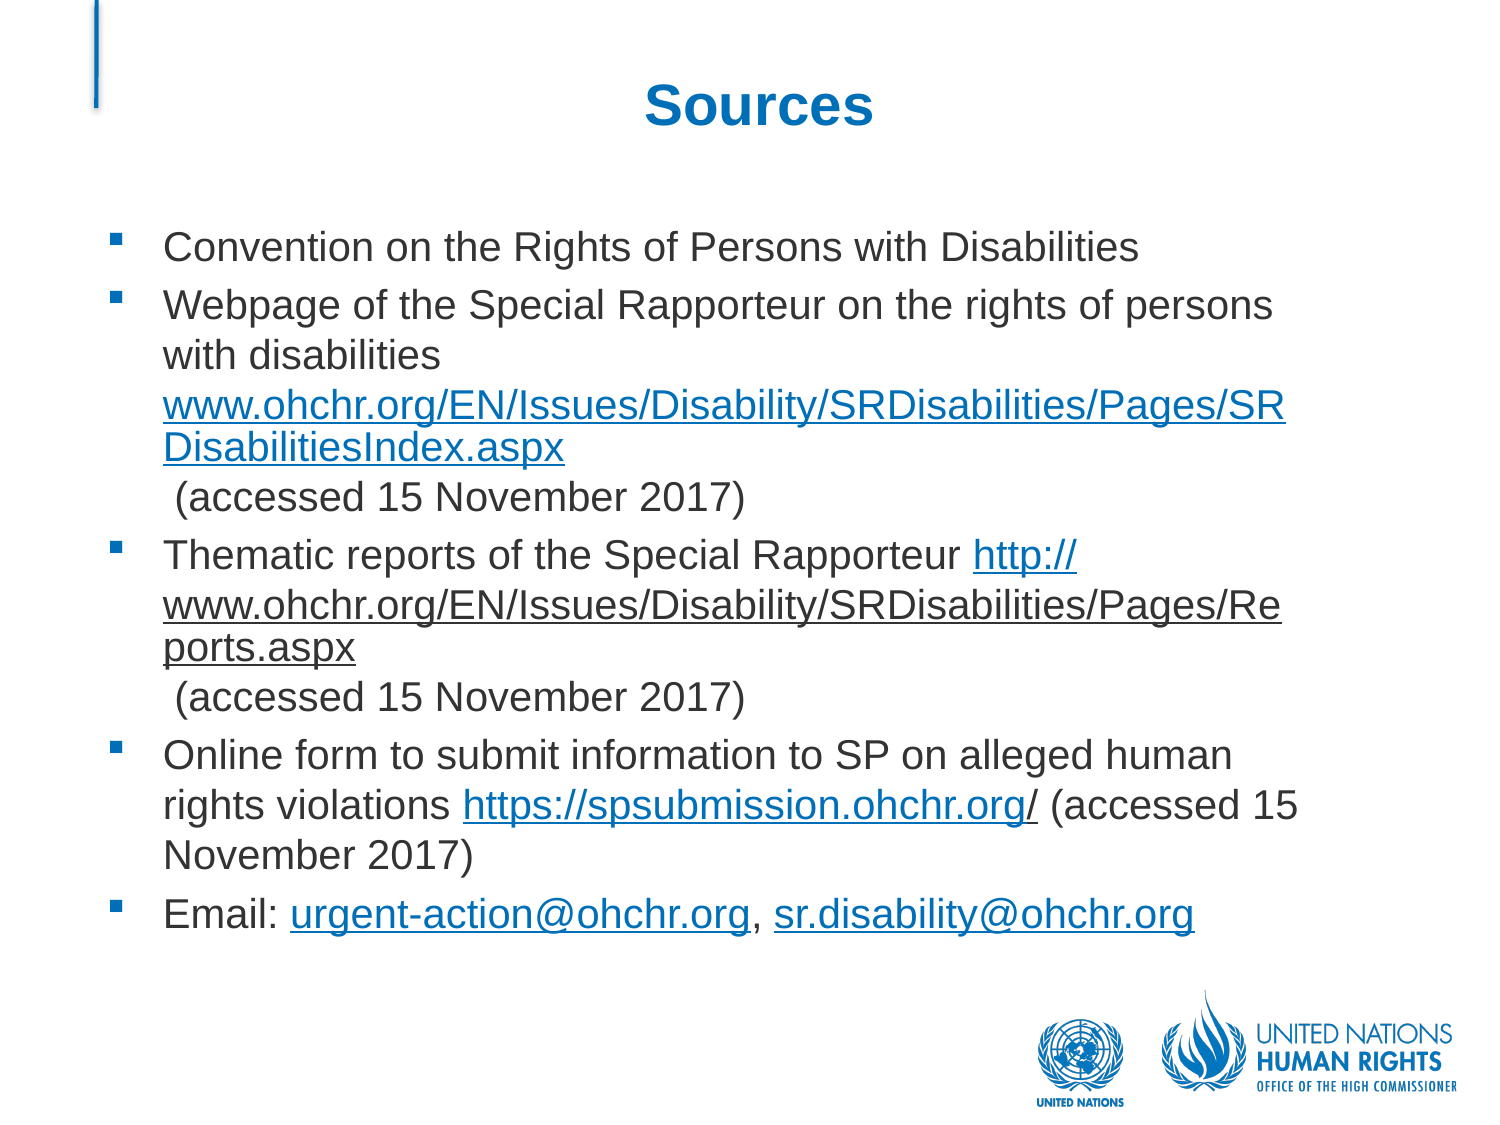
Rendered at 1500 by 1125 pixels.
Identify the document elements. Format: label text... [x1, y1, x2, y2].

title Sources [57, 59, 1463, 248]
picture [1037, 990, 1457, 1107]
list Convention on the Rights of Persons with Disabilities Webpage of the Special Rapporteur on the rights of persons with disabilities www.ohchr.org/EN/Issues/Disability/SRDisabilities/Pages/SRDisabilitiesIndex.aspx (accessed 15 November 2017) Thematic reports of the Special Rapporteur http://www.ohchr.org/EN/Issues/Disability/SRDisabilities/Pages/Reports.aspx (accessed 15 November 2017) Online form to submit information to SP on alleged human rights violations https://spsubmission.ohchr.org/ (accessed 15 November 2017) Email: urgent-action@ohchr.org, sr.disability@ohchr.org [91, 212, 1319, 906]
